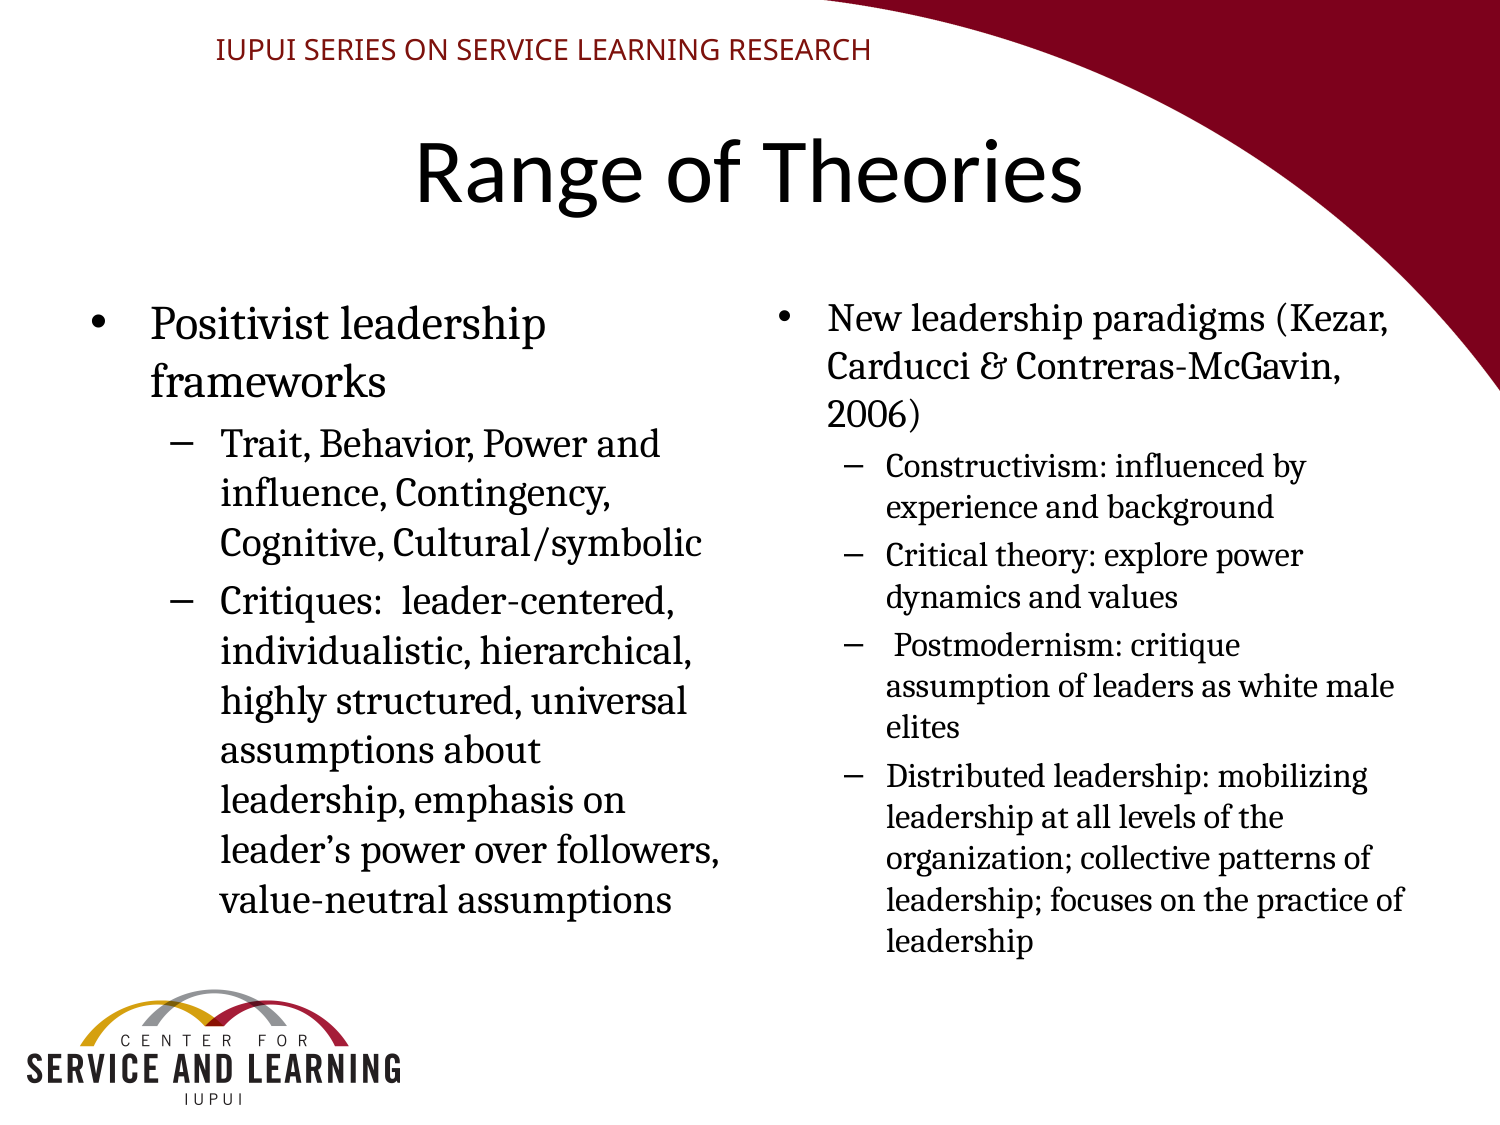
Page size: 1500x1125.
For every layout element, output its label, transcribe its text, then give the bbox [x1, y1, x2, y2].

list New leadership paradigms (Kezar, Carducci & Contreras-McGavin, 2006) Constructivism: influenced by experience and background Critical theory: explore power dynamics and values Postmodernism: critique assumption of leaders as white male elites Distributed leadership: mobilizing leadership at all levels of the organization; collective patterns of leadership; focuses on the practice of leadership [762, 283, 1425, 971]
title Range of Theories [75, 71, 1425, 260]
list Positivist leadership frameworks Trait, Behavior, Power and influence, Contingency, Cognitive, Cultural/symbolic Critiques: leader-centered, individualistic, hierarchical, highly structured, universal assumptions about leadership, emphasis on leader’s power over followers, value-neutral assumptions [75, 283, 738, 971]
text_box IUPUI SERIES ON SERVICE LEARNING RESEARCH [144, 23, 945, 74]
picture [0, 0, 1500, 1125]
